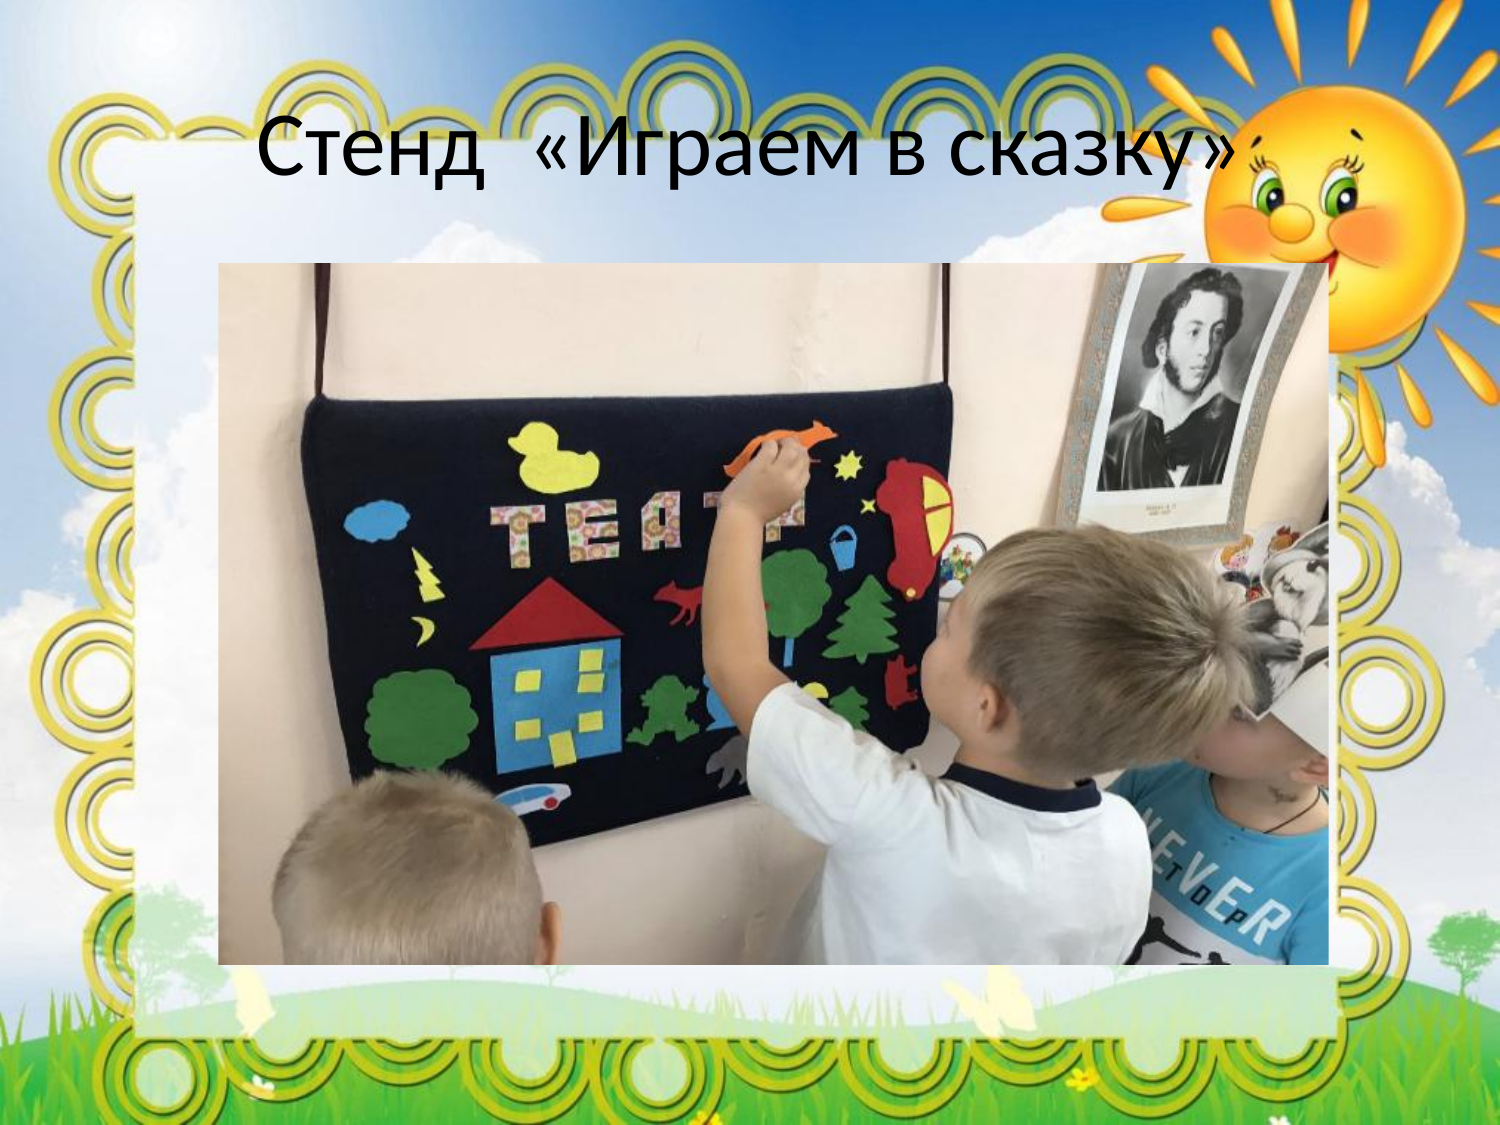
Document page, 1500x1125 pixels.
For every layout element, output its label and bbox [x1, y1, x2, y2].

picture [0, 0, 1500, 1125]
list [218, 262, 1329, 965]
